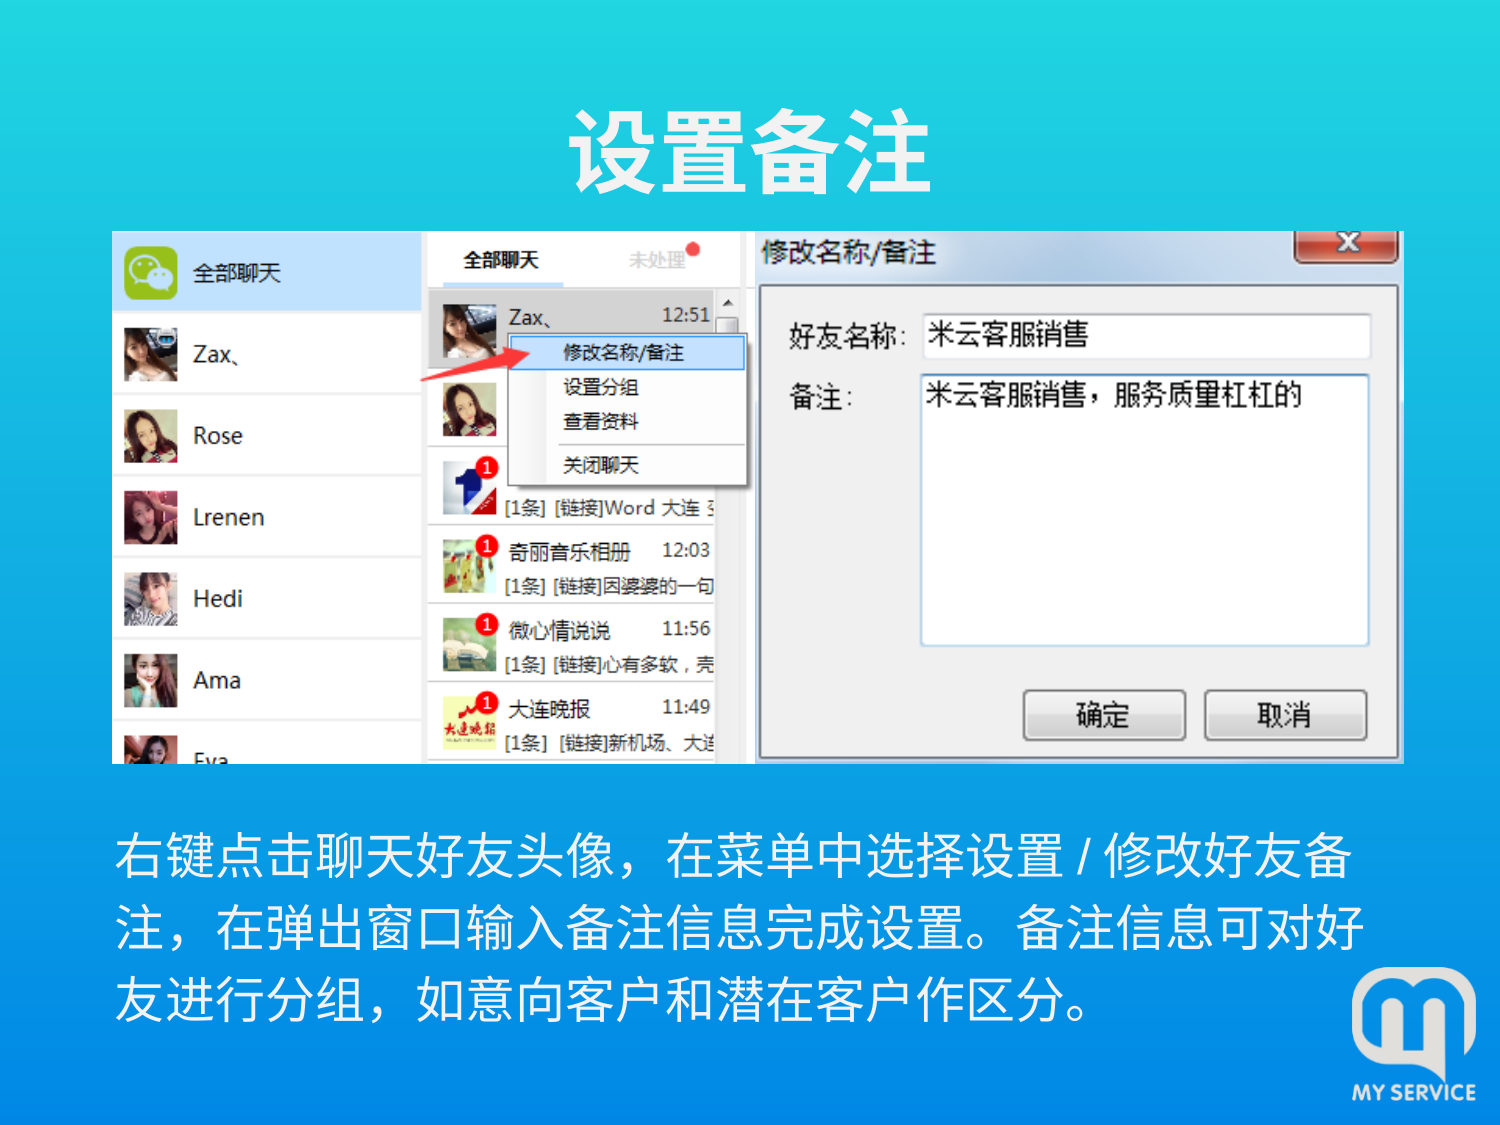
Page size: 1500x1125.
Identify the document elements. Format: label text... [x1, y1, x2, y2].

text_box 右键点击聊天好友头像，在菜单中选择设置/修改好友备注，在弹出窗口输入备注信息完成设置。备注信息可对好友进行分组，如意向客户和潜在客户作区分。 [100, 804, 1388, 1036]
picture [0, 231, 1500, 763]
picture [1352, 967, 1476, 1107]
title 设置备注 [75, 45, 1425, 233]
